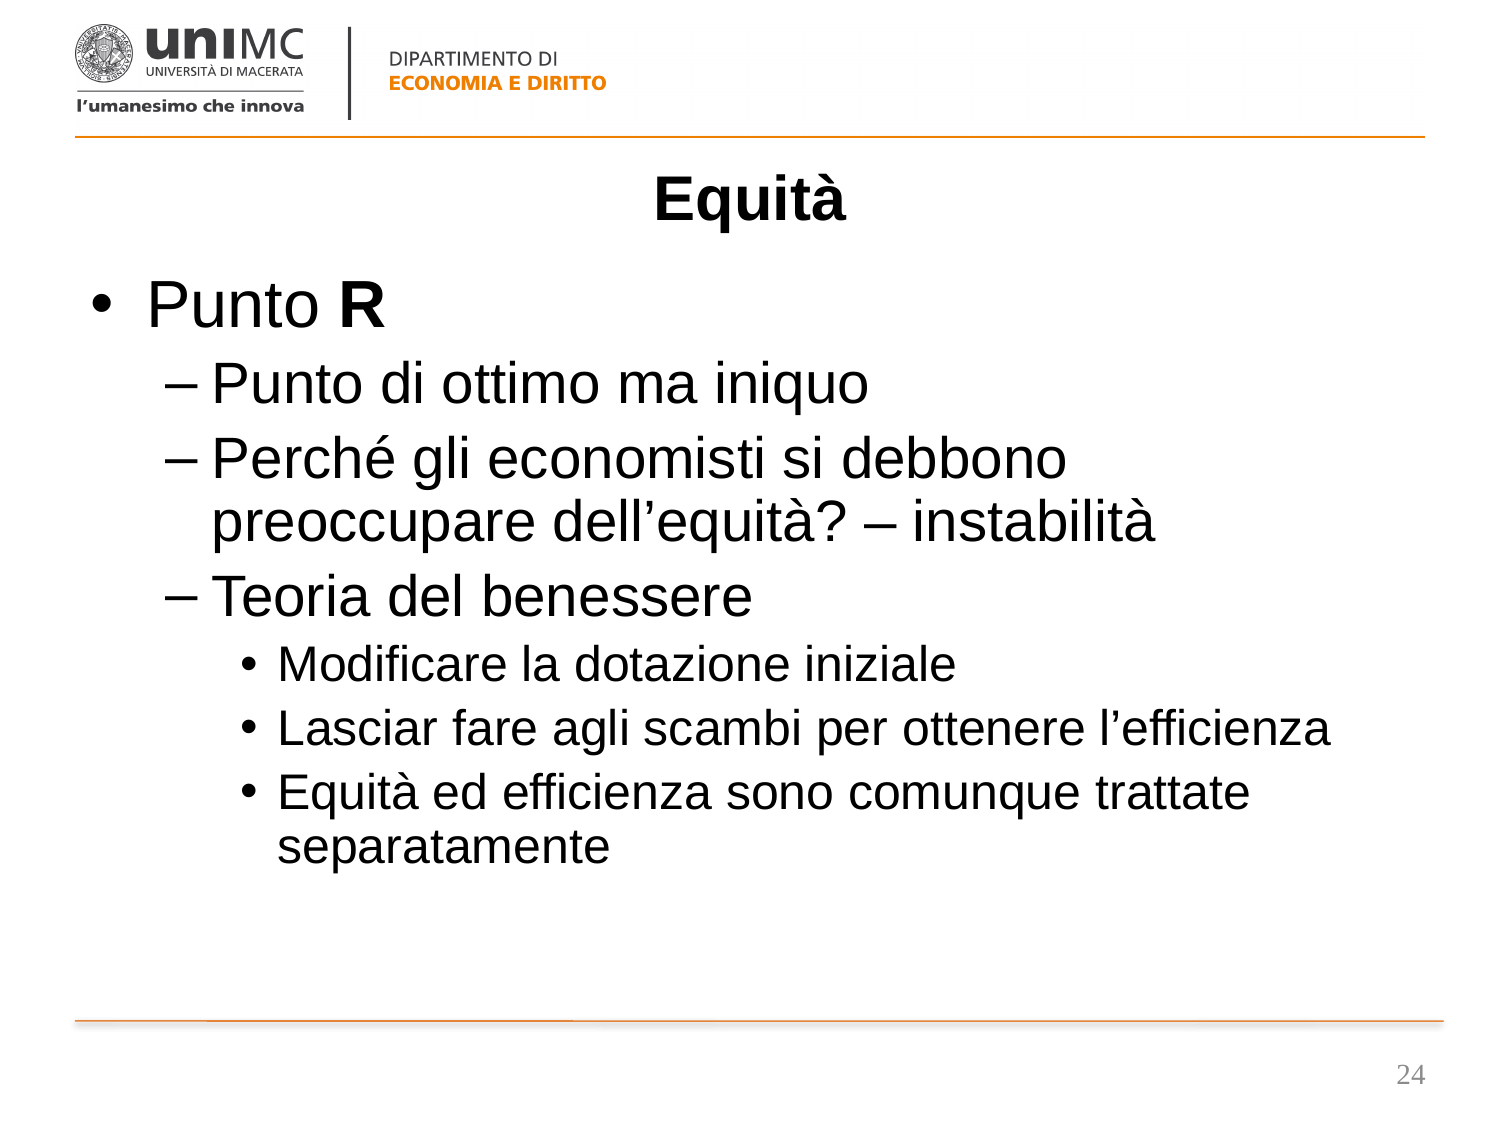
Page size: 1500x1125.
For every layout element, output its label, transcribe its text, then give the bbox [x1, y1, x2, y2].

slide_number 24 [1091, 1042, 1442, 1103]
list Punto R Punto di ottimo ma iniquo Perché gli economisti si debbono preoccupare dell’equità? – instabilità Teoria del benessere Modificare la dotazione iniziale Lasciar fare agli scambi per ottenere l’efficienza Equità ed efficienza sono comunque trattate separatamente [75, 262, 1425, 1005]
title Equità [75, 149, 1425, 241]
picture [75, 24, 1425, 138]
